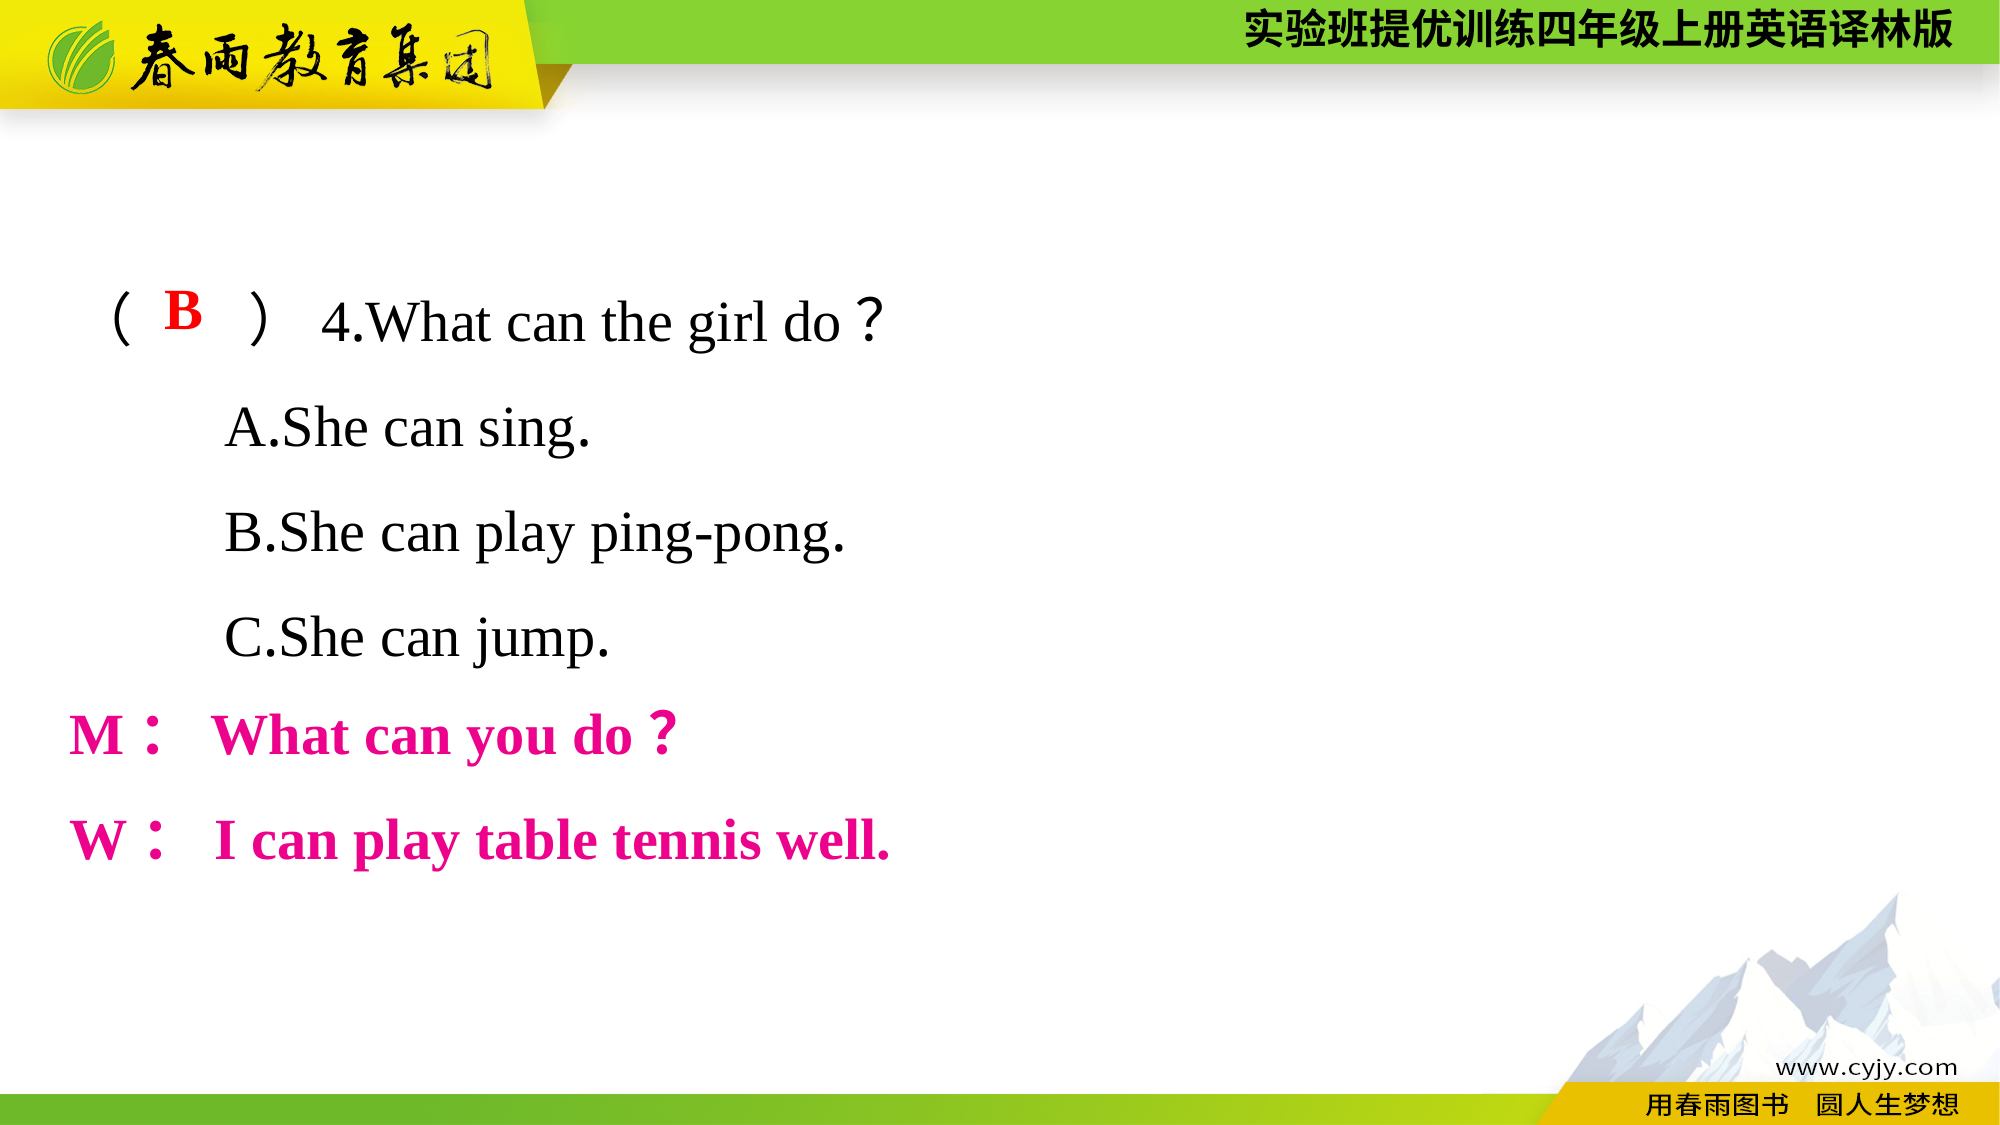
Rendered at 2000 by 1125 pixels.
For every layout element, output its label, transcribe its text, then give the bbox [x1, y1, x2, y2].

text_box M：What can you do？ W：I can play table tennis well. [54, 654, 1055, 879]
text_box B [149, 264, 219, 349]
picture [0, 0, 2000, 1125]
list （ ）4.What can the girl do？ A.She can sing. B.She can play ping-pong. C.She can jump. [59, 240, 1944, 680]
